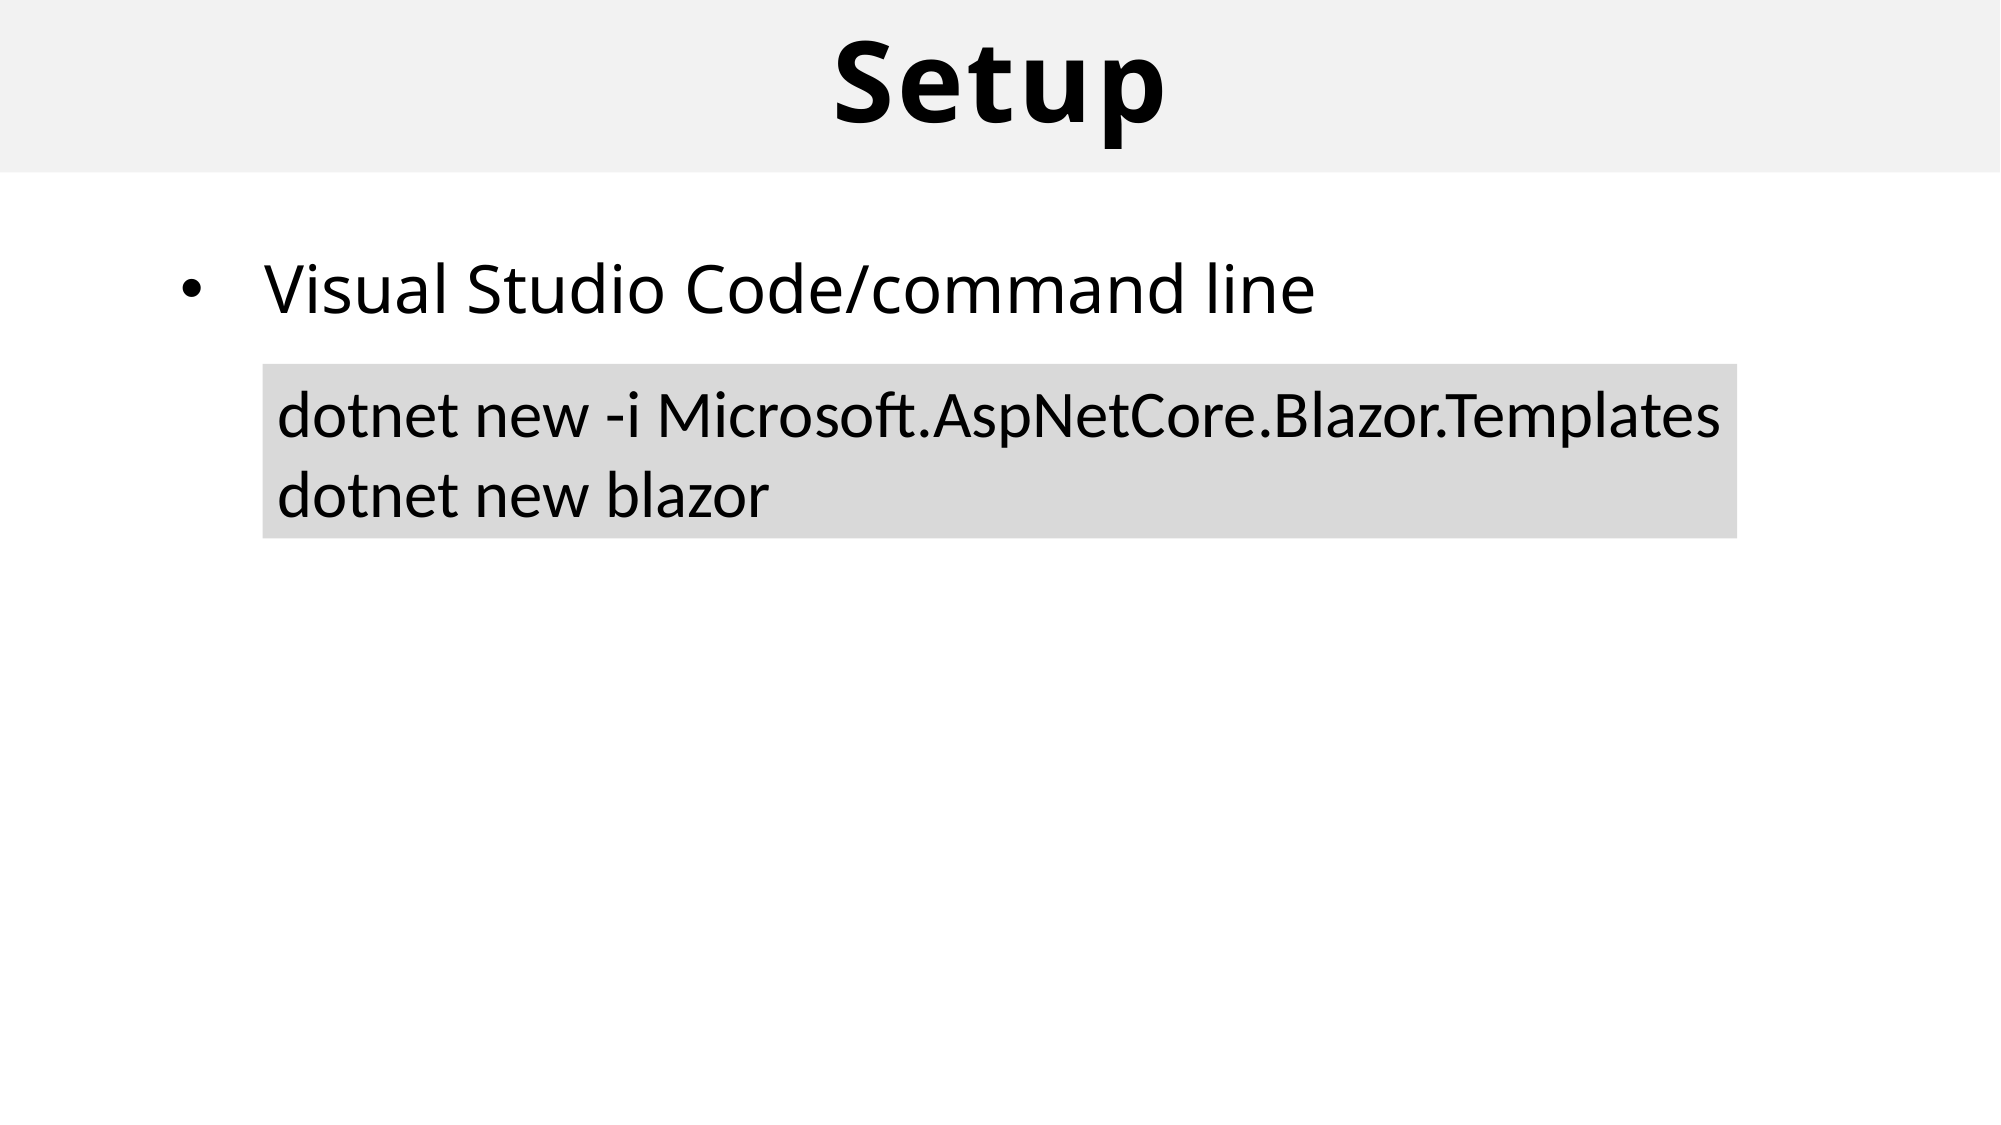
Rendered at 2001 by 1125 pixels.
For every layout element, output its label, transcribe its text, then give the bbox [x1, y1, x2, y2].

text_box Visual Studio Code/command line [0, 172, 2000, 483]
title Setup [0, 0, 2000, 172]
text_box dotnet new -i Microsoft.AspNetCore.Blazor.Templates dotnet new blazor [262, 363, 1738, 539]
